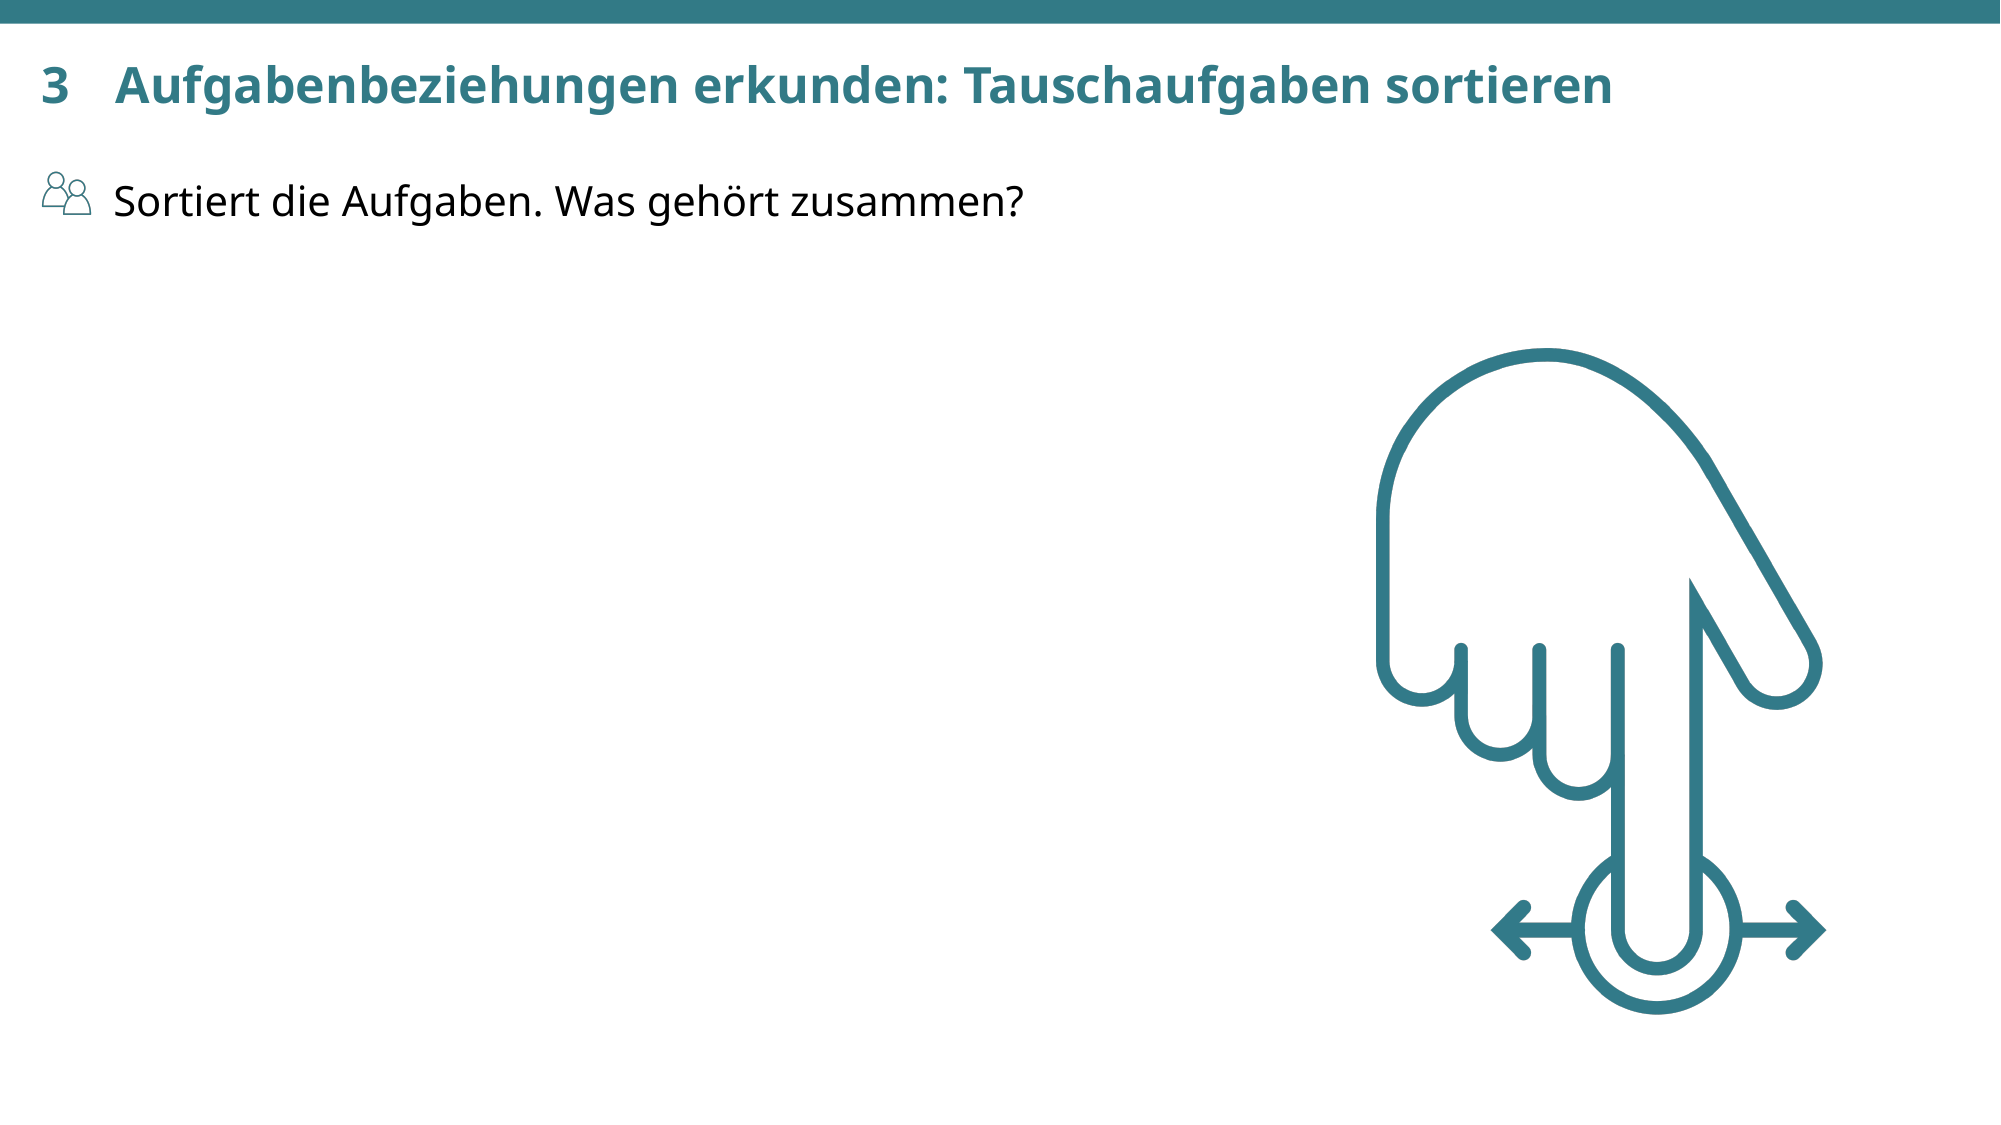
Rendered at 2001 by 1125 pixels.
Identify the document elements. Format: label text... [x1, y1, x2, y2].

title 3 Aufgabenbeziehungen erkunden: Tauschaufgaben sortieren [41, 53, 1959, 119]
table_header Sortiert die Aufgaben. Was gehört zusammen? [113, 148, 1959, 252]
picture [1275, 291, 1924, 1072]
table_header [41, 148, 113, 252]
